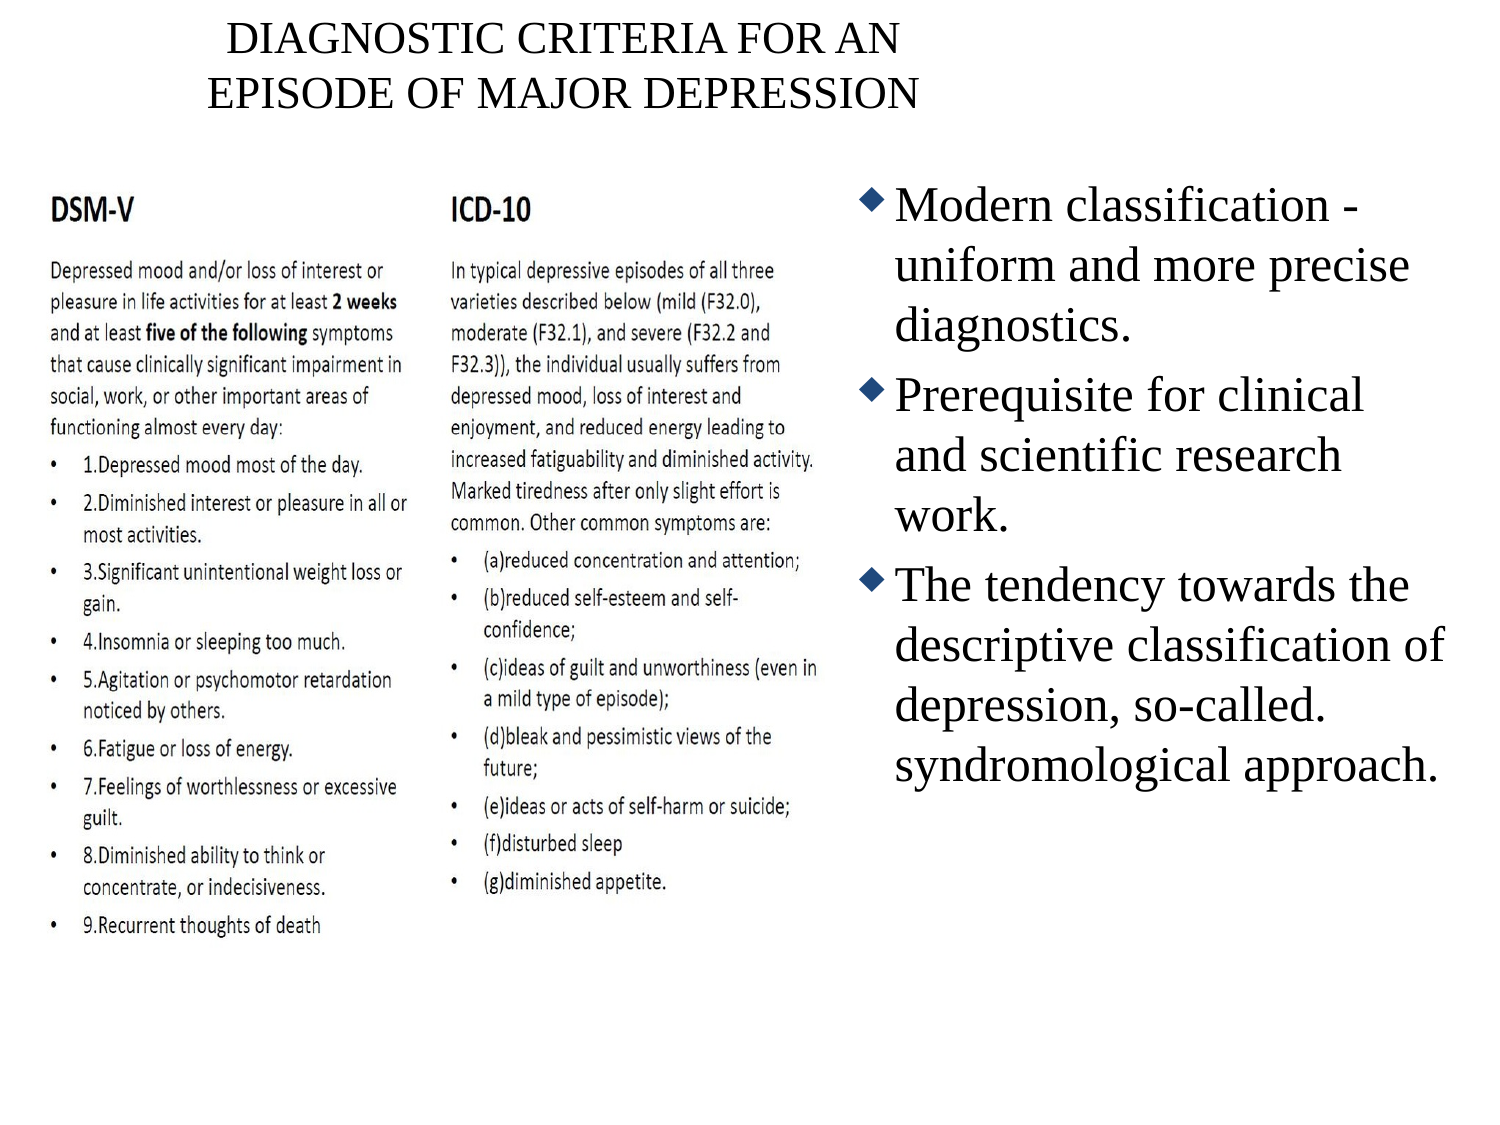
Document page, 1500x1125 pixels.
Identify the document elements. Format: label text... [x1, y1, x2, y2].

text_box Modern classification - uniform and more precise diagnostics. Prerequisite for clinical and scientific research work. The tendency towards the descriptive classification of depression, so-called. syndromological approach. [844, 163, 1465, 799]
picture [34, 176, 842, 948]
text_box DIAGNOSTIC CRITERIA FOR AN EPISODE OF MAJOR DEPRESSION [152, 0, 975, 125]
